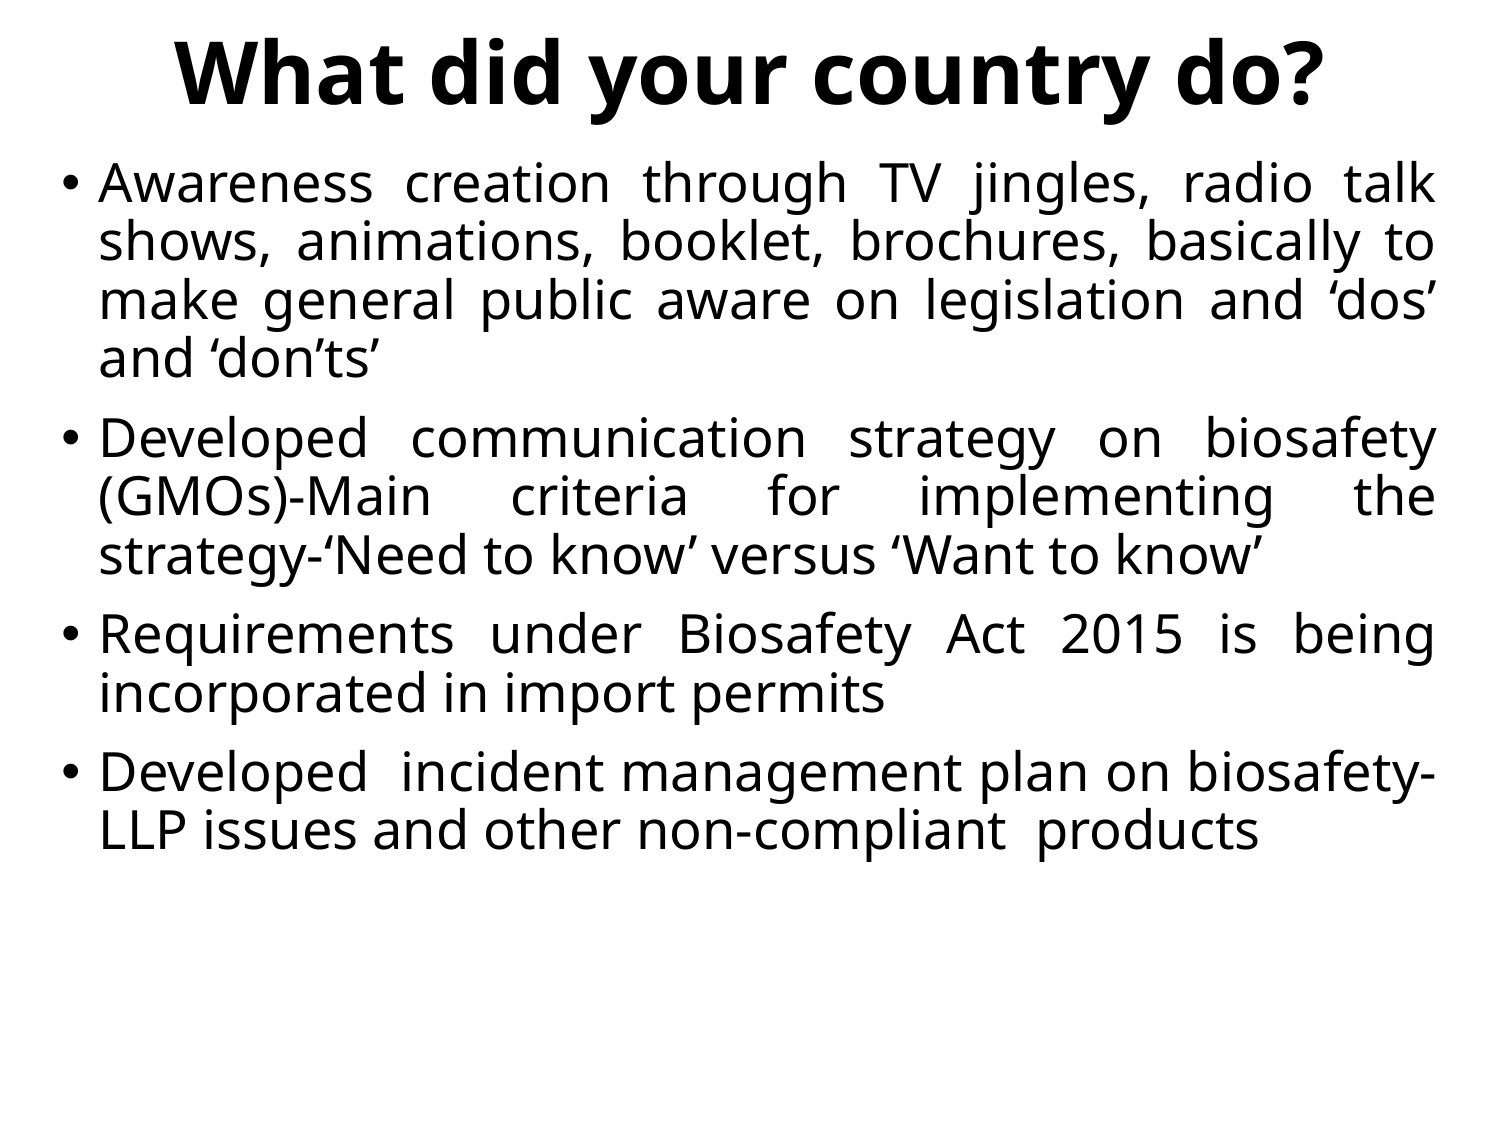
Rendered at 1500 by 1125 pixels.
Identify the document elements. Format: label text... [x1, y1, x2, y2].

list Awareness creation through TV jingles, radio talk shows, animations, booklet, brochures, basically to make general public aware on legislation and ‘dos’ and ‘don’ts’ Developed communication strategy on biosafety (GMOs)-Main criteria for implementing the strategy-‘Need to know’ versus ‘Want to know’ Requirements under Biosafety Act 2015 is being incorporated in import permits Developed incident management plan on biosafety-LLP issues and other non-compliant products [46, 147, 1454, 1072]
title What did your country do? [103, 21, 1397, 131]
